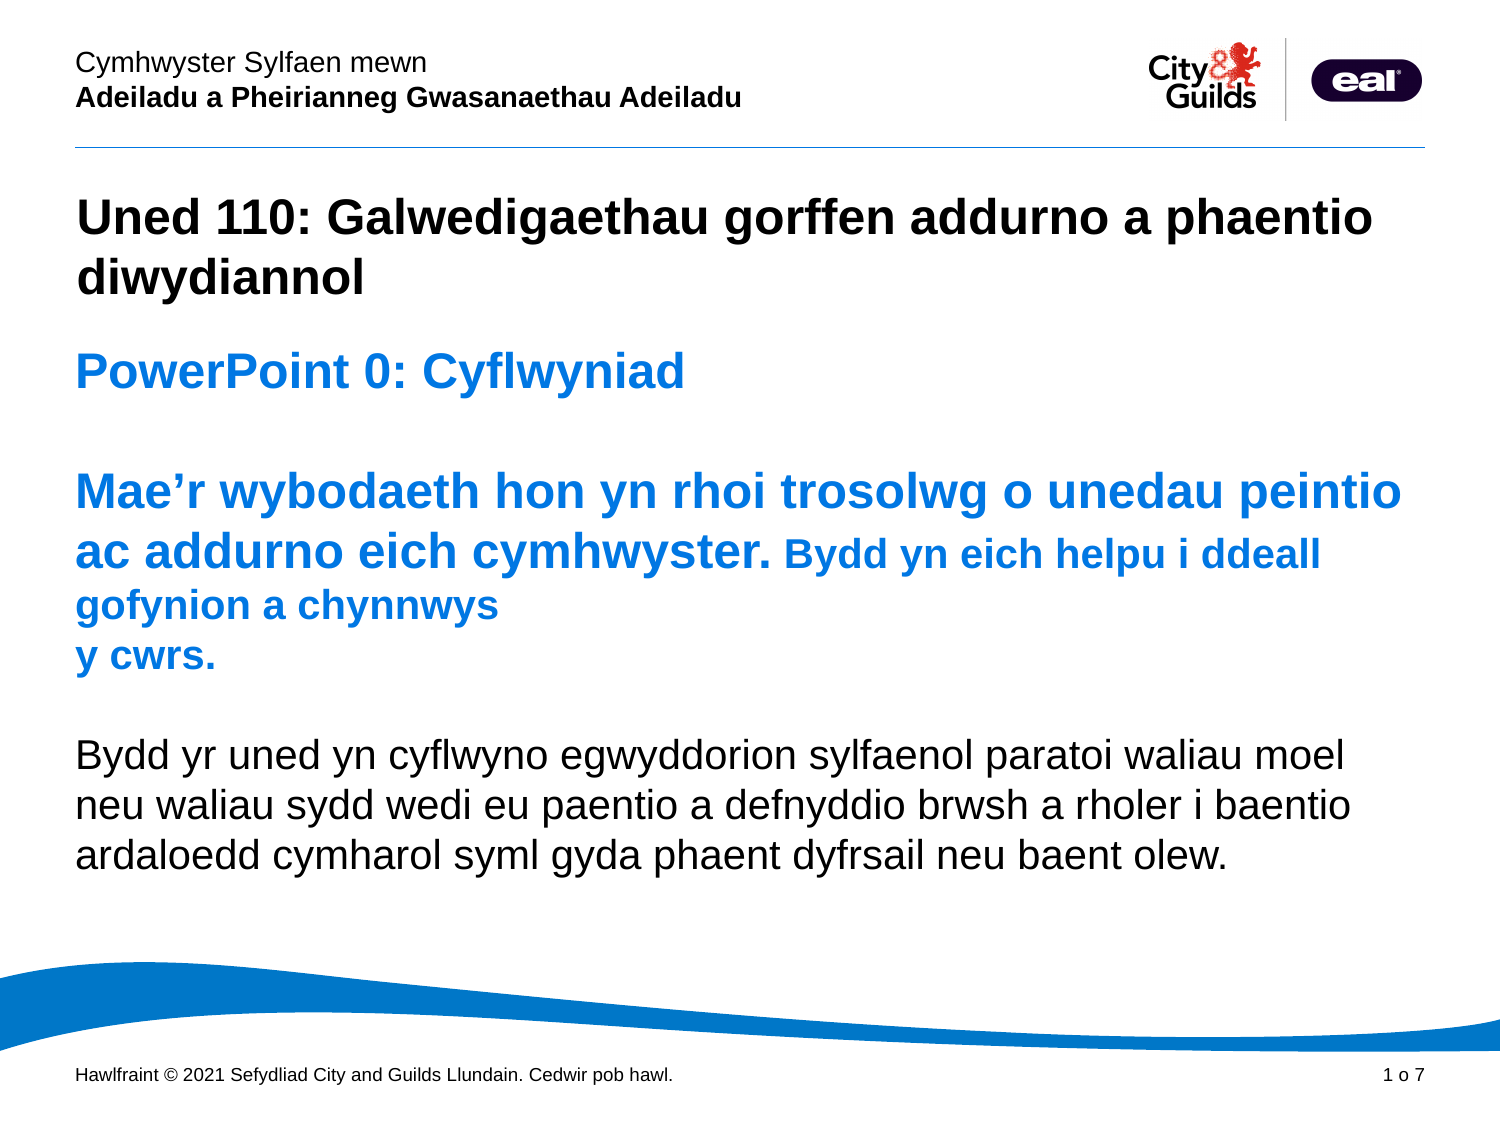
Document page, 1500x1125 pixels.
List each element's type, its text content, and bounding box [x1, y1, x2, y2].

title PowerPoint 0: Cyflwyniad Mae’r wybodaeth hon yn rhoi trosolwg o unedau peintio ac addurno eich cymhwyster. Bydd yn eich helpu i ddeall gofynion a chynnwys y cwrs. Bydd yr uned yn cyflwyno egwyddorion sylfaenol paratoi waliau moel neu waliau sydd wedi eu paentio a defnyddio brwsh a rholer i baentio ardaloedd cymharol syml gyda phaent dyfrsail neu baent olew. [74, 337, 1413, 941]
list Cyflwyniad PowerPoint [74, 224, 1426, 1006]
text_box Uned 110: Galwedigaethau gorffen addurno a phaentio diwydiannol [76, 184, 1390, 244]
picture [1149, 38, 1422, 121]
